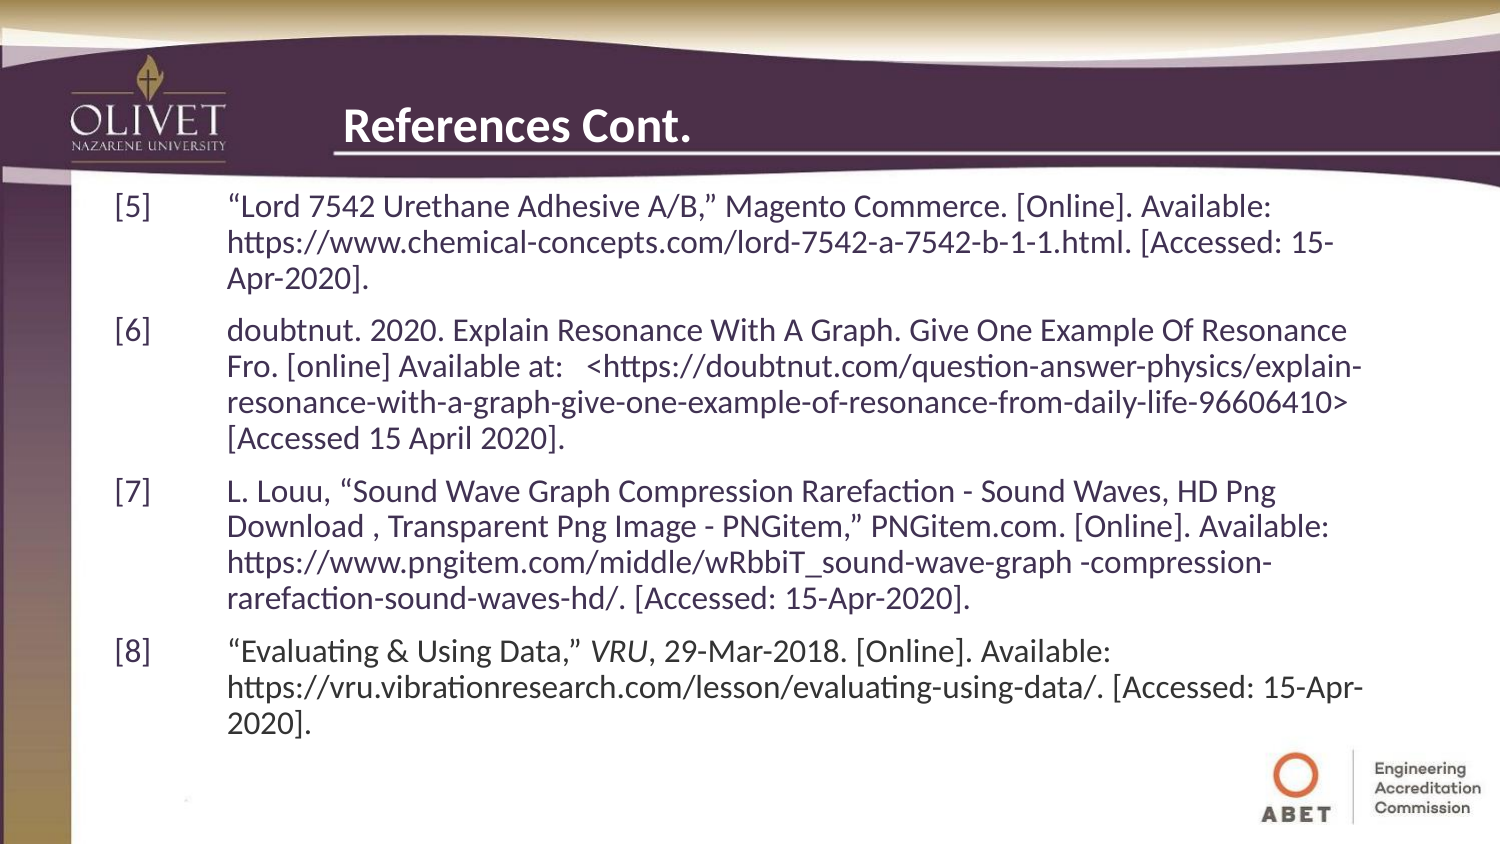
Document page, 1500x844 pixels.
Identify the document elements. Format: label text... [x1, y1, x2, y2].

picture [0, 0, 1500, 844]
list [5] “Lord 7542 Urethane Adhesive A/B,” Magento Commerce. [Online]. Available: https://www.chemical-concepts.com/lord-7542-a-7542-b-1-1.html. [Accessed: 15-Apr-2020]. [6] doubtnut. 2020. Explain Resonance With A Graph. Give One Example Of Resonance Fro. [online] Available at: <https://doubtnut.com/question-answer-physics/explain-resonance-with-a-graph-give-one-example-of-resonance-from-daily-life-96606410> [Accessed 15 April 2020]. [7] L. Louu, “Sound Wave Graph Compression Rarefaction - Sound Waves, HD Png Download , Transparent Png Image - PNGitem,” PNGitem.com. [Online]. Available: https://www.pngitem.com/middle/wRbbiT_sound-wave-graph -compression-rarefaction-sound-waves-hd/. [Accessed: 15-Apr-2020]. [8] “Evaluating & Using Data,” VRU, 29-Mar-2018. [Online]. Available: https://vru.vibrationresearch.com/lesson/evaluating-using-data/. [Accessed: 15-Apr-2020]. [103, 183, 1397, 803]
title References Cont. [331, 44, 1397, 183]
